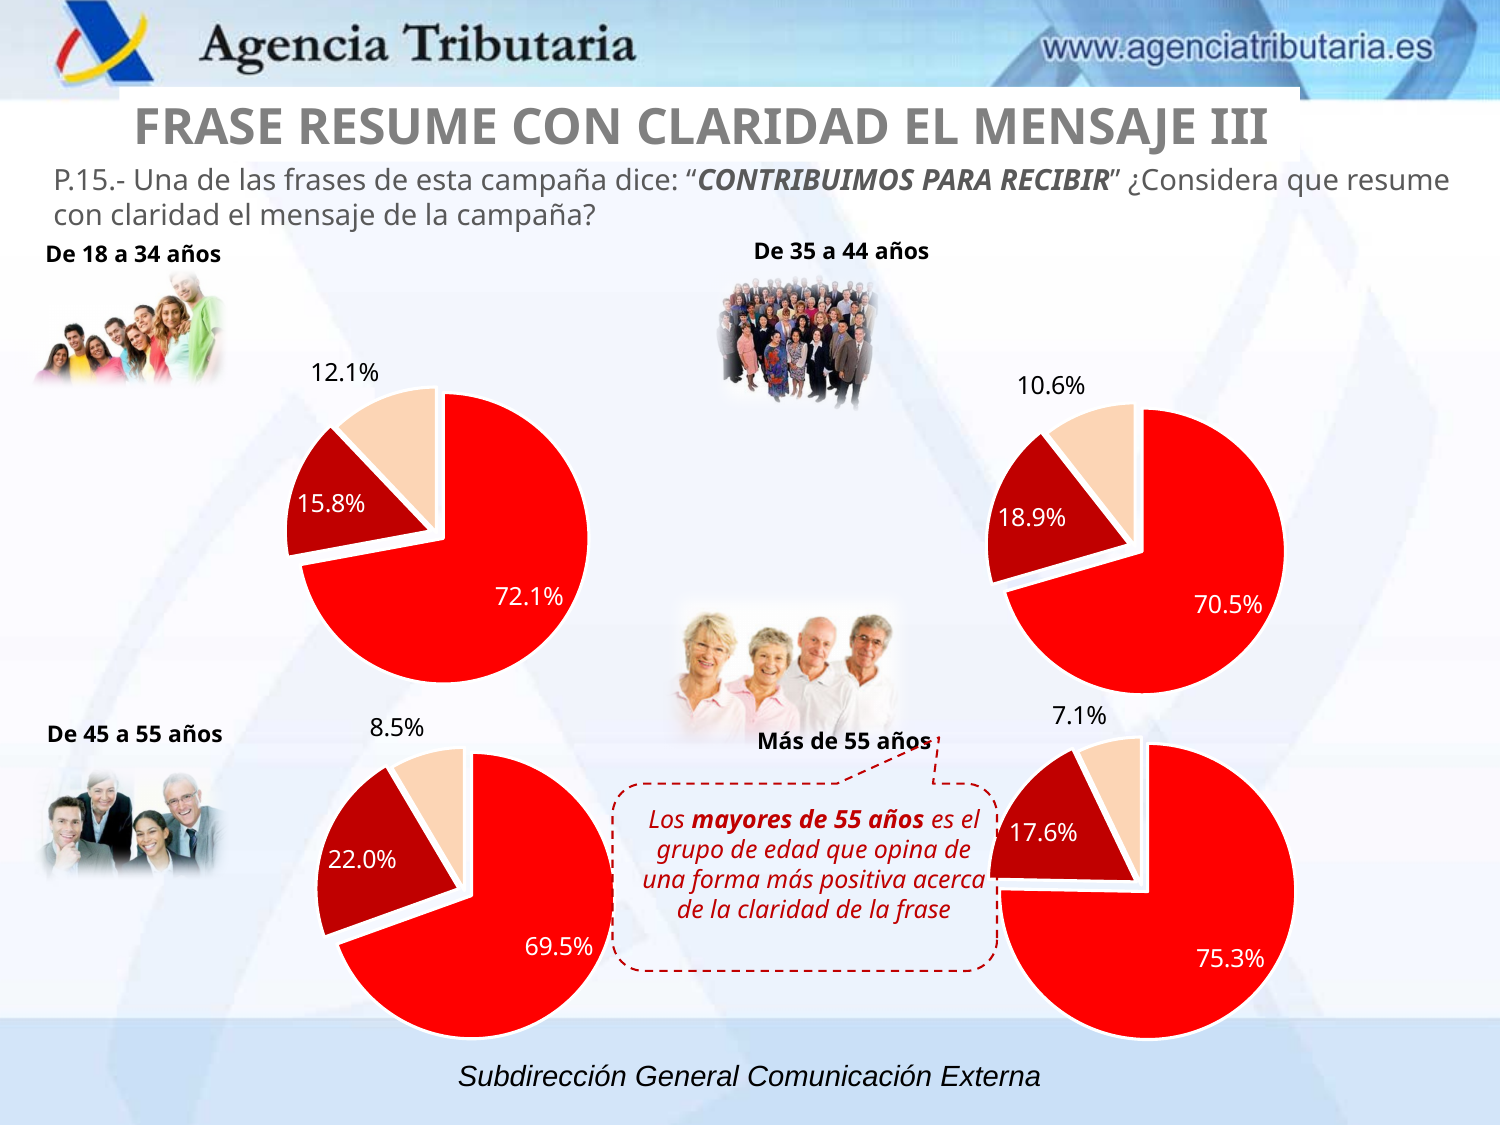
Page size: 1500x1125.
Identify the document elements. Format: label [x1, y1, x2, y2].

chart [162, 336, 696, 1125]
chart [861, 351, 1397, 1125]
picture [0, 0, 1500, 1125]
